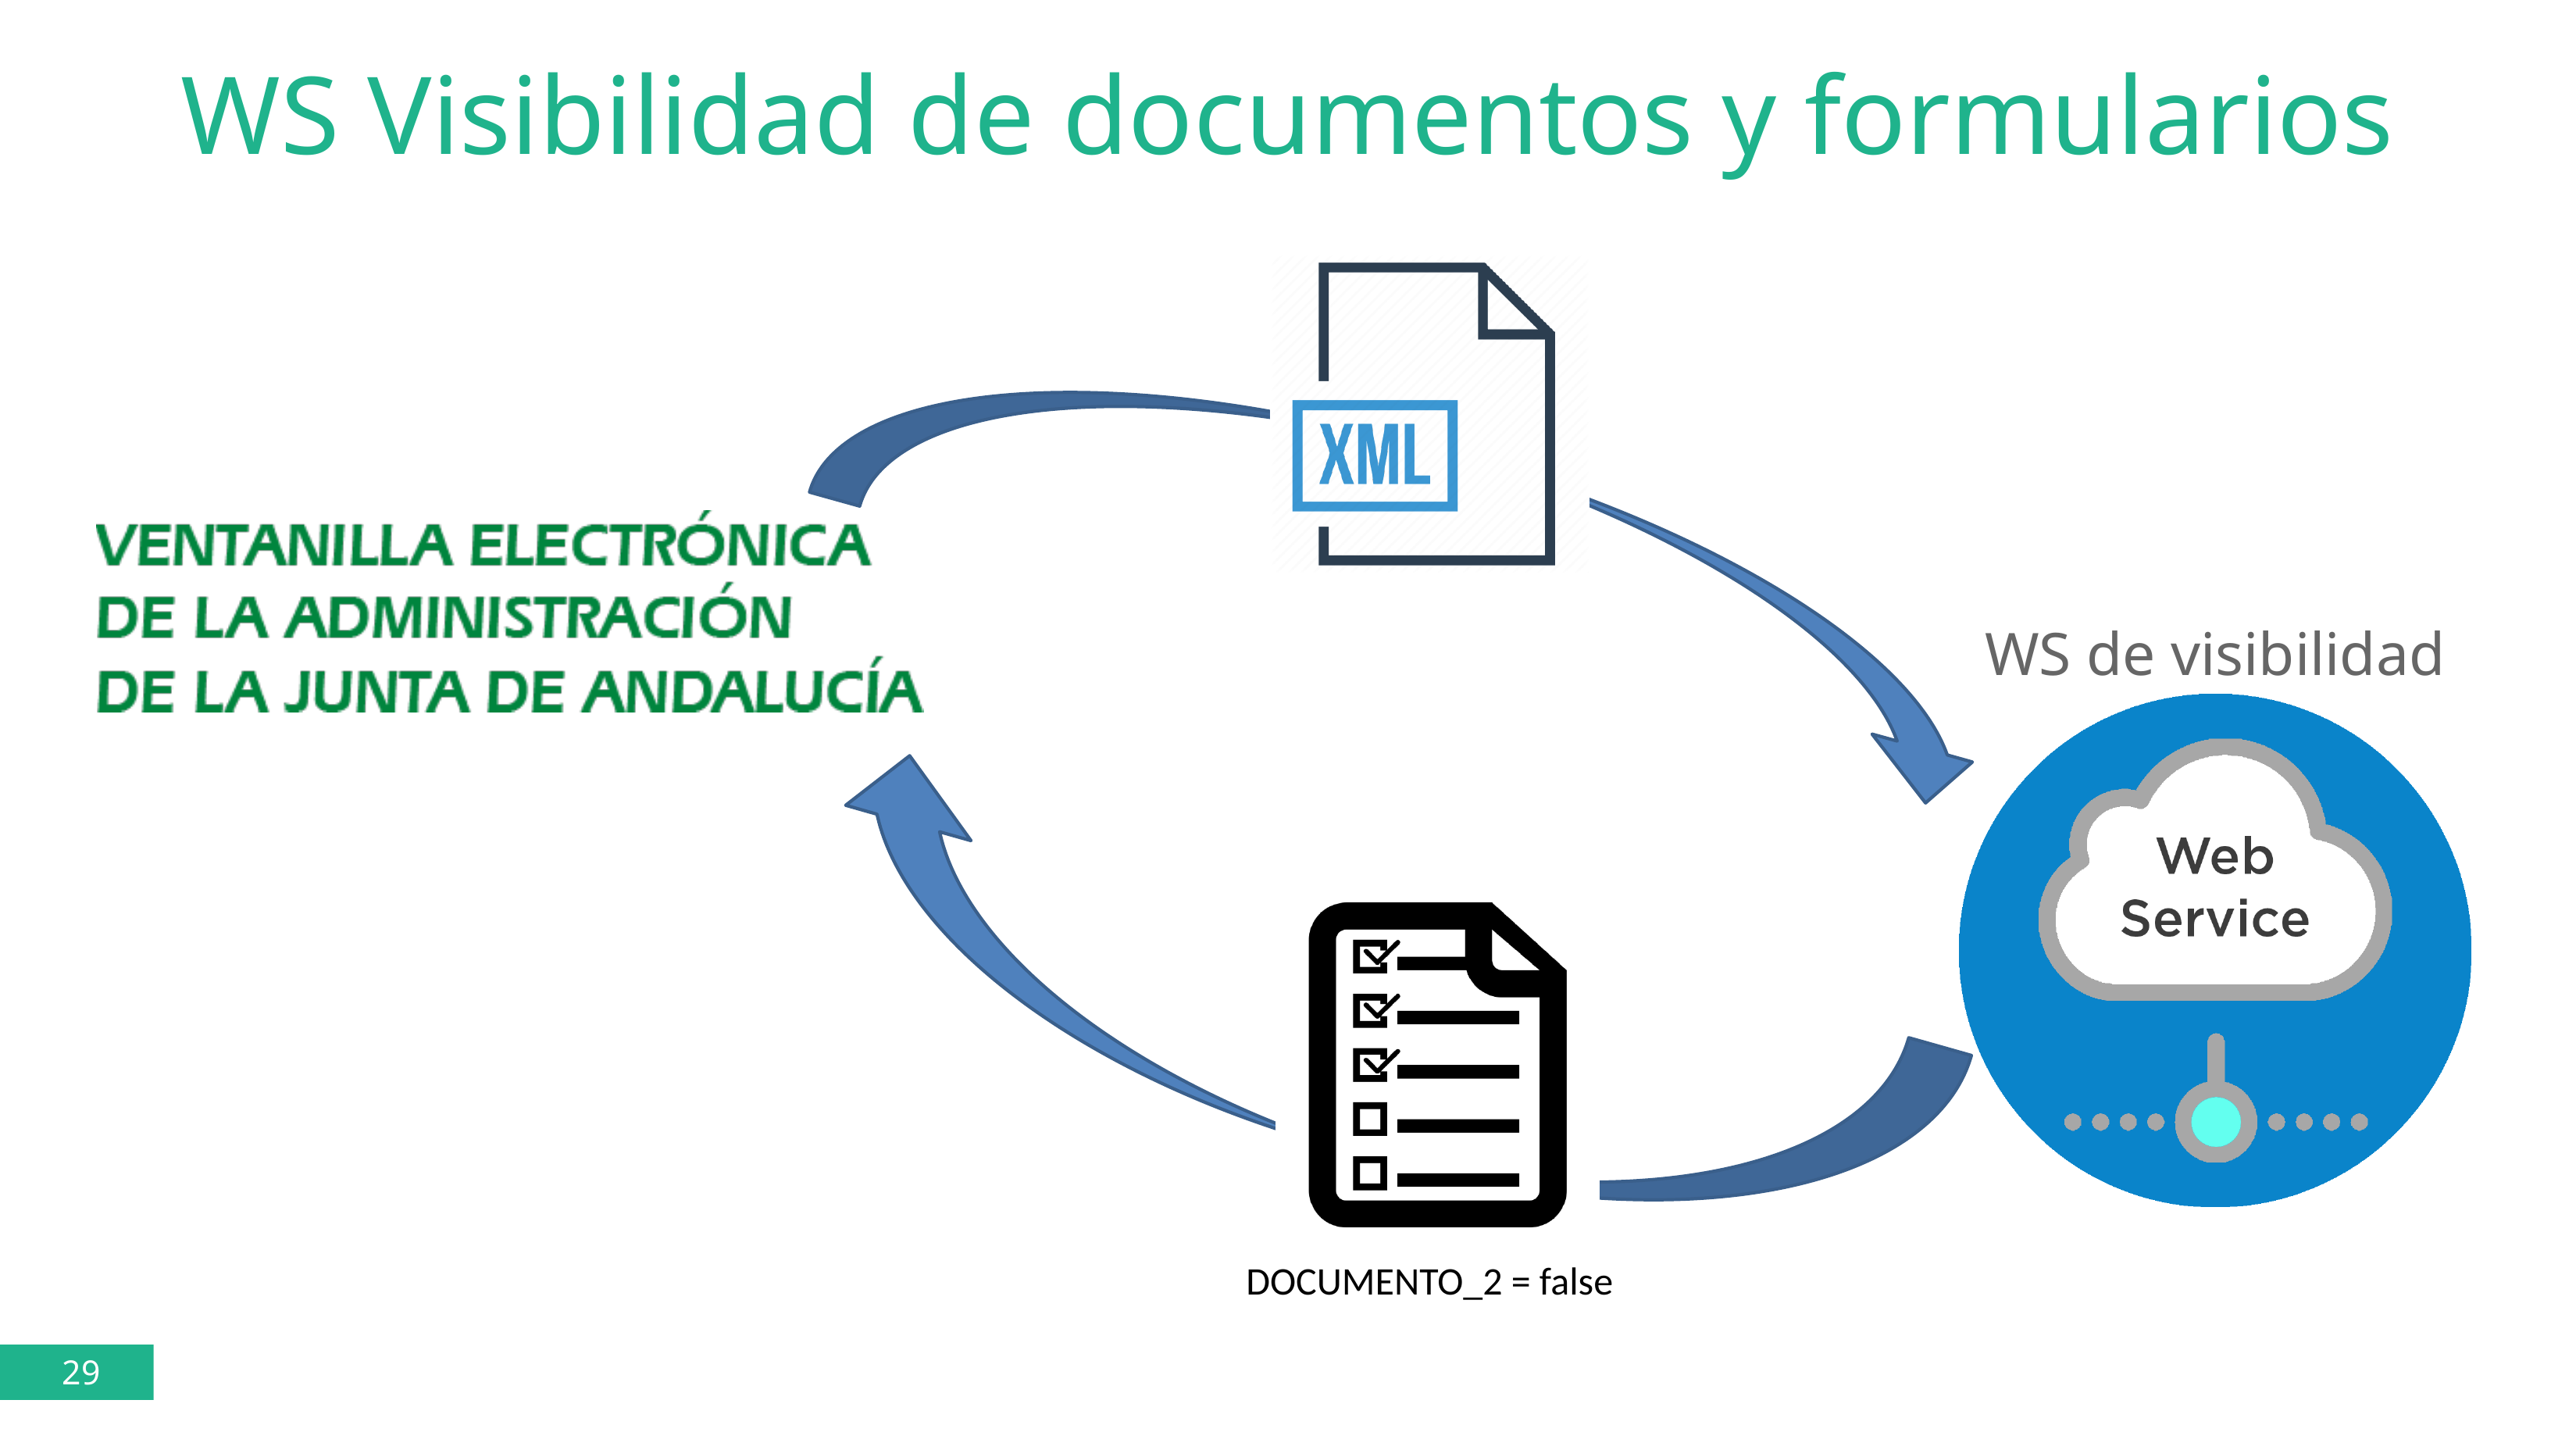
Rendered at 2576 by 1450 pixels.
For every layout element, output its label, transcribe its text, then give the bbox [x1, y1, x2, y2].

text_box [1604, 1089, 1954, 1202]
text_box DOCUMENTO_2 = false [1234, 1250, 1625, 1309]
picture [96, 510, 924, 712]
text_box [844, 754, 1271, 1129]
slide_number 29 [41, 1351, 112, 1394]
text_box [1958, 611, 2472, 1207]
text_box [1604, 1036, 1954, 1184]
text_box [808, 391, 1265, 508]
picture [1275, 902, 1600, 1228]
text_box WS Visibilidad de documentos y formularios [0, 41, 2576, 182]
text_box [1593, 498, 1954, 805]
picture [1270, 254, 1589, 573]
text_box [0, 1345, 154, 1400]
